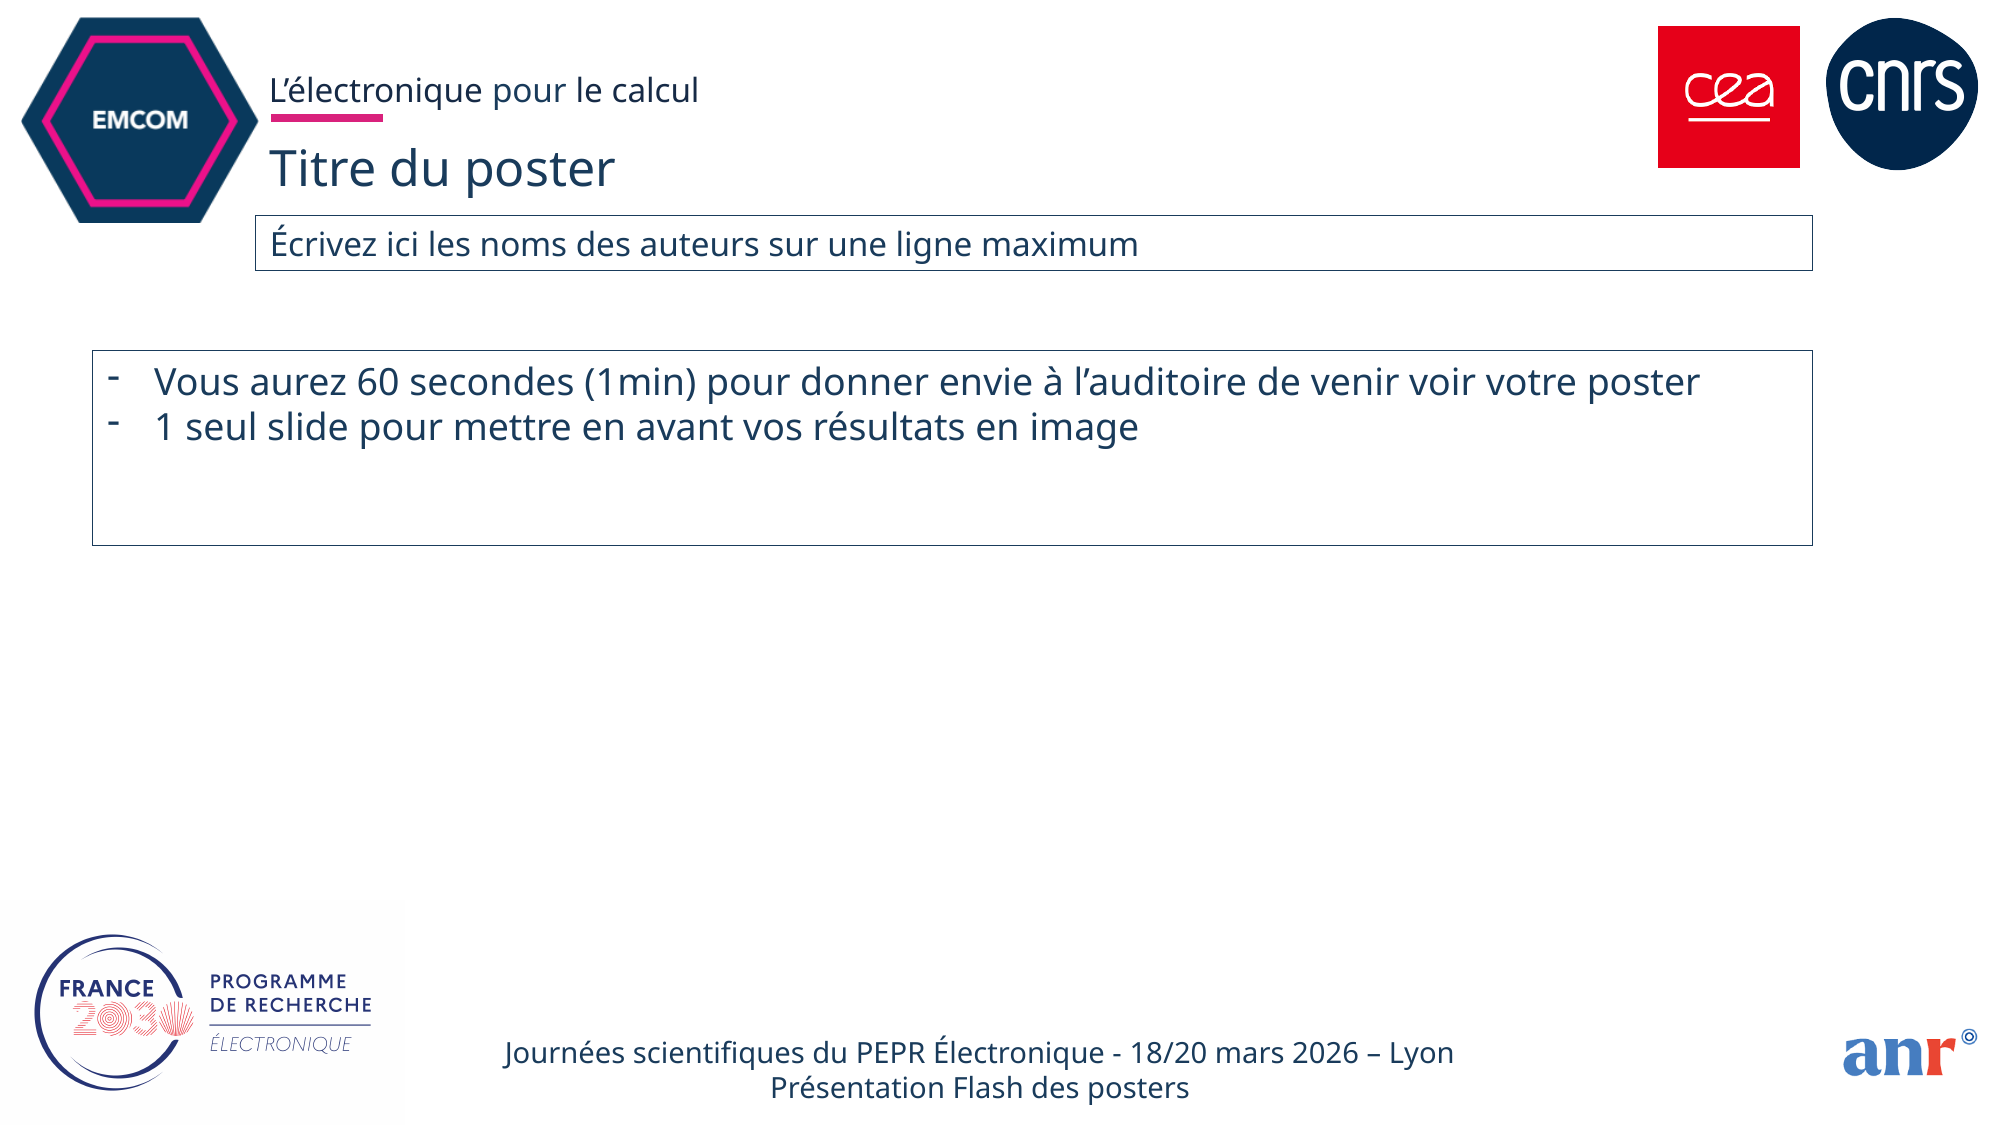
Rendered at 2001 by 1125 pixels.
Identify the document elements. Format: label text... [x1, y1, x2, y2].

picture [0, 900, 405, 1125]
text_box Écrivez ici les noms des auteurs sur une ligne maximum [255, 215, 1813, 271]
picture [1839, 982, 1981, 1124]
text_box Vous aurez 60 secondes (1min) pour donner envie à l’auditoire de venir voir votre poster 1 seul slide pour mettre en avant vos résultats en image [92, 350, 1813, 546]
picture [1658, 26, 1800, 168]
picture [1823, 16, 1981, 172]
text_box Titre du poster [255, 135, 1315, 215]
